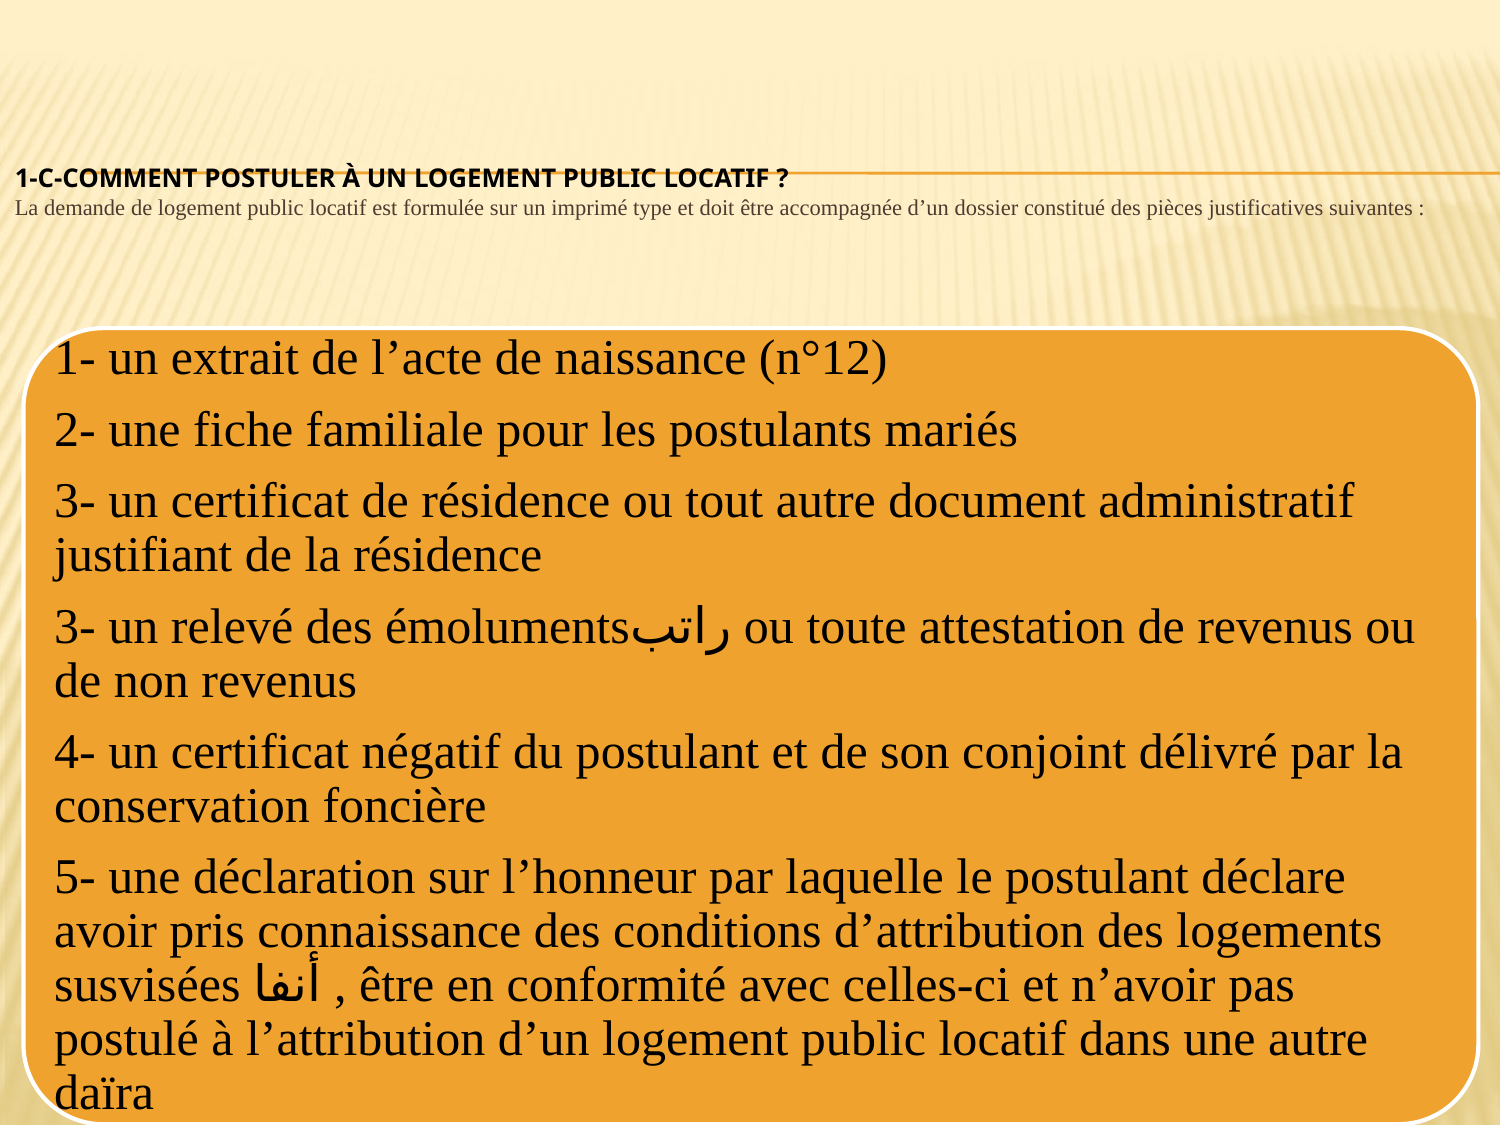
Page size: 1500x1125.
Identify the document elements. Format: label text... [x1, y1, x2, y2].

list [23, 327, 1500, 1125]
title 1-C-Comment postuler à un logement public locatif ? La demande de logement public locatif est formulée sur un imprimé type et doit être accompagnée d’un dossier constitué des pièces justificatives suivantes : [0, 152, 1500, 265]
